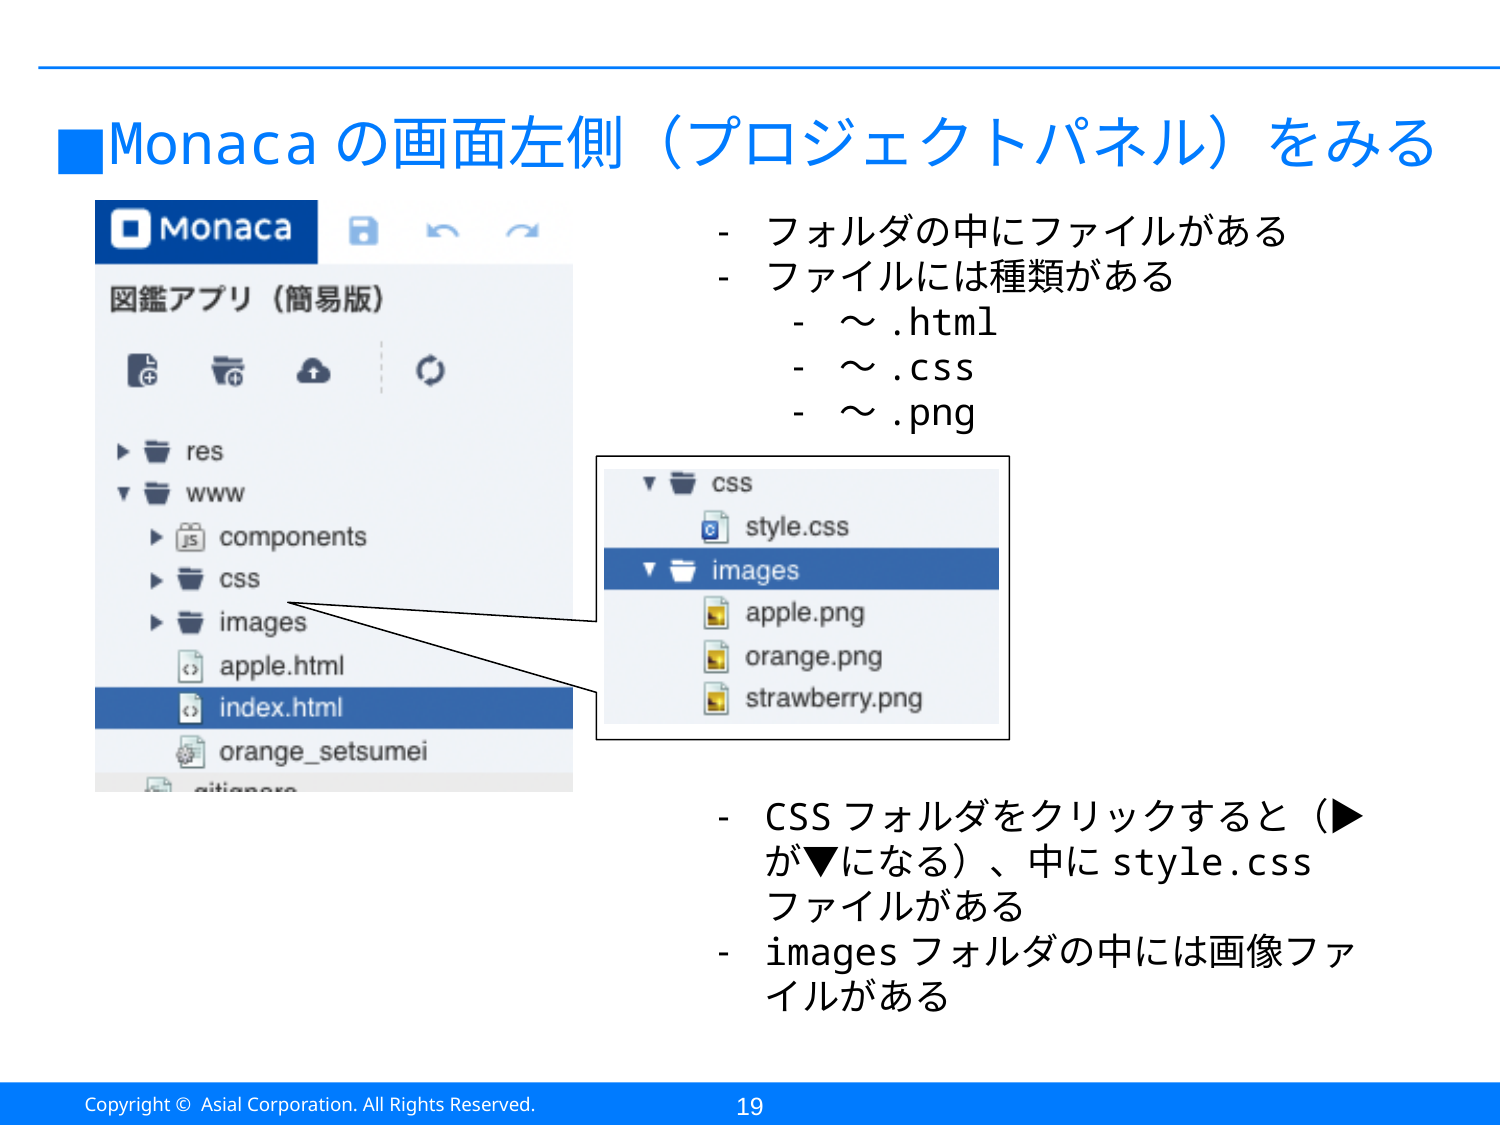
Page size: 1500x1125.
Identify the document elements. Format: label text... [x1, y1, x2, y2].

text_box [579, 456, 1010, 740]
picture [603, 469, 999, 725]
slide_number 19 [581, 1075, 919, 1125]
picture [95, 200, 574, 793]
list Monacaの画面左側（プロジェクトパネル）をみる [38, 84, 1459, 988]
text_box フォルダの中にファイルがある ファイルには種類がある 〜.html 〜.css 〜.png CSSフォルダをクリックすると（▶︎が▼になる）、中にstyle.cssファイルがある imagesフォルダの中には画像ファイルがある [702, 200, 1388, 1026]
